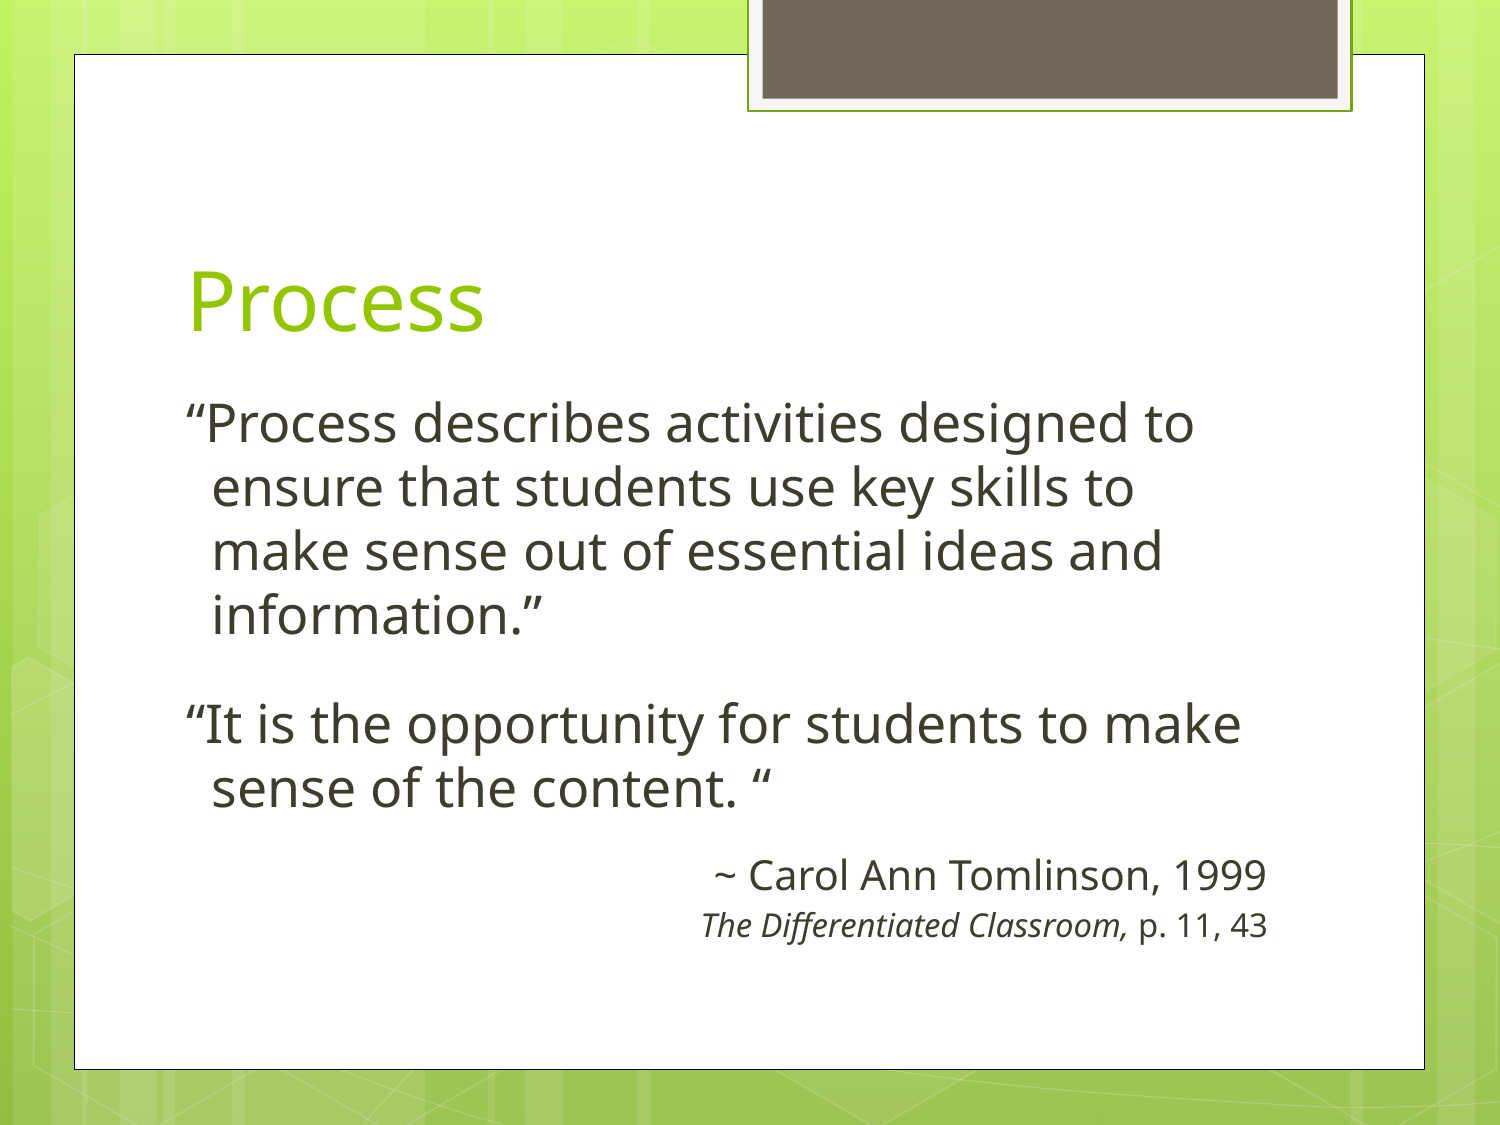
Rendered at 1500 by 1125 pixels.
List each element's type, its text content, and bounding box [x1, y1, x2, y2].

list “Process describes activities designed to ensure that students use key skills to make sense out of essential ideas and information.” “It is the opportunity for students to make sense of the content. “ ~ Carol Ann Tomlinson, 1999 The Differentiated Classroom, p. 11, 43 [171, 381, 1283, 957]
title Process [171, 168, 1324, 357]
